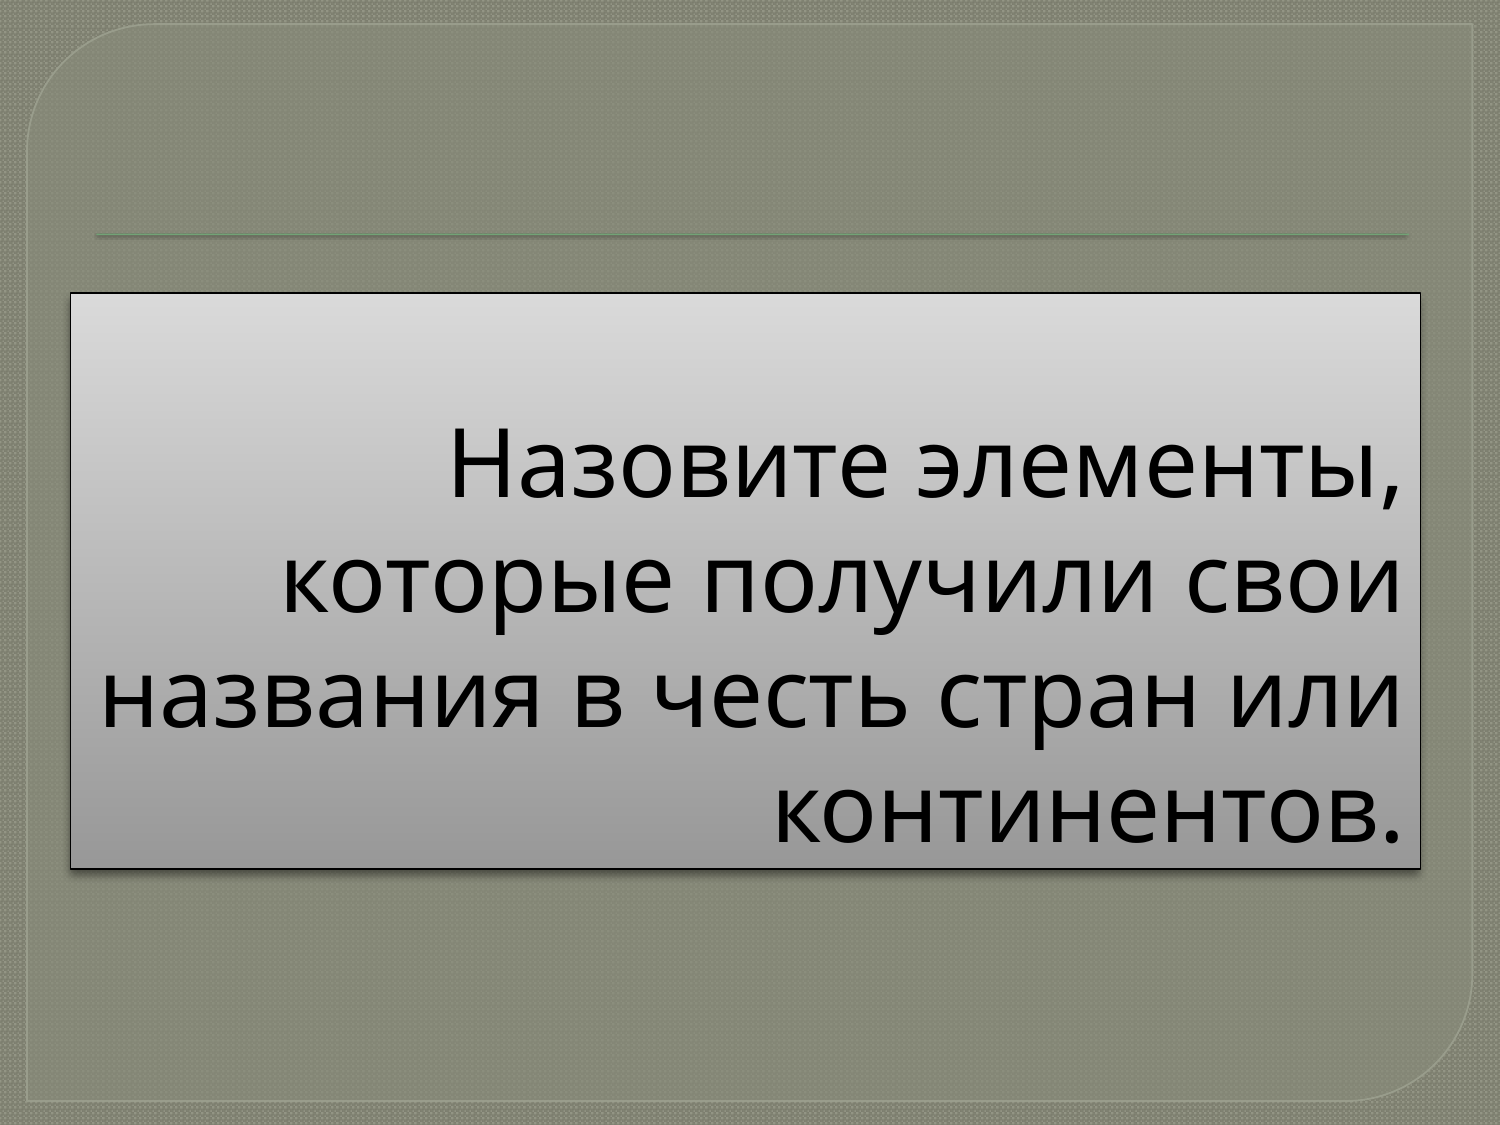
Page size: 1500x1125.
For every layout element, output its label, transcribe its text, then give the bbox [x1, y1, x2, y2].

title Назовите элементы, которые получили свои названия в честь стран или континентов. [70, 292, 1421, 870]
